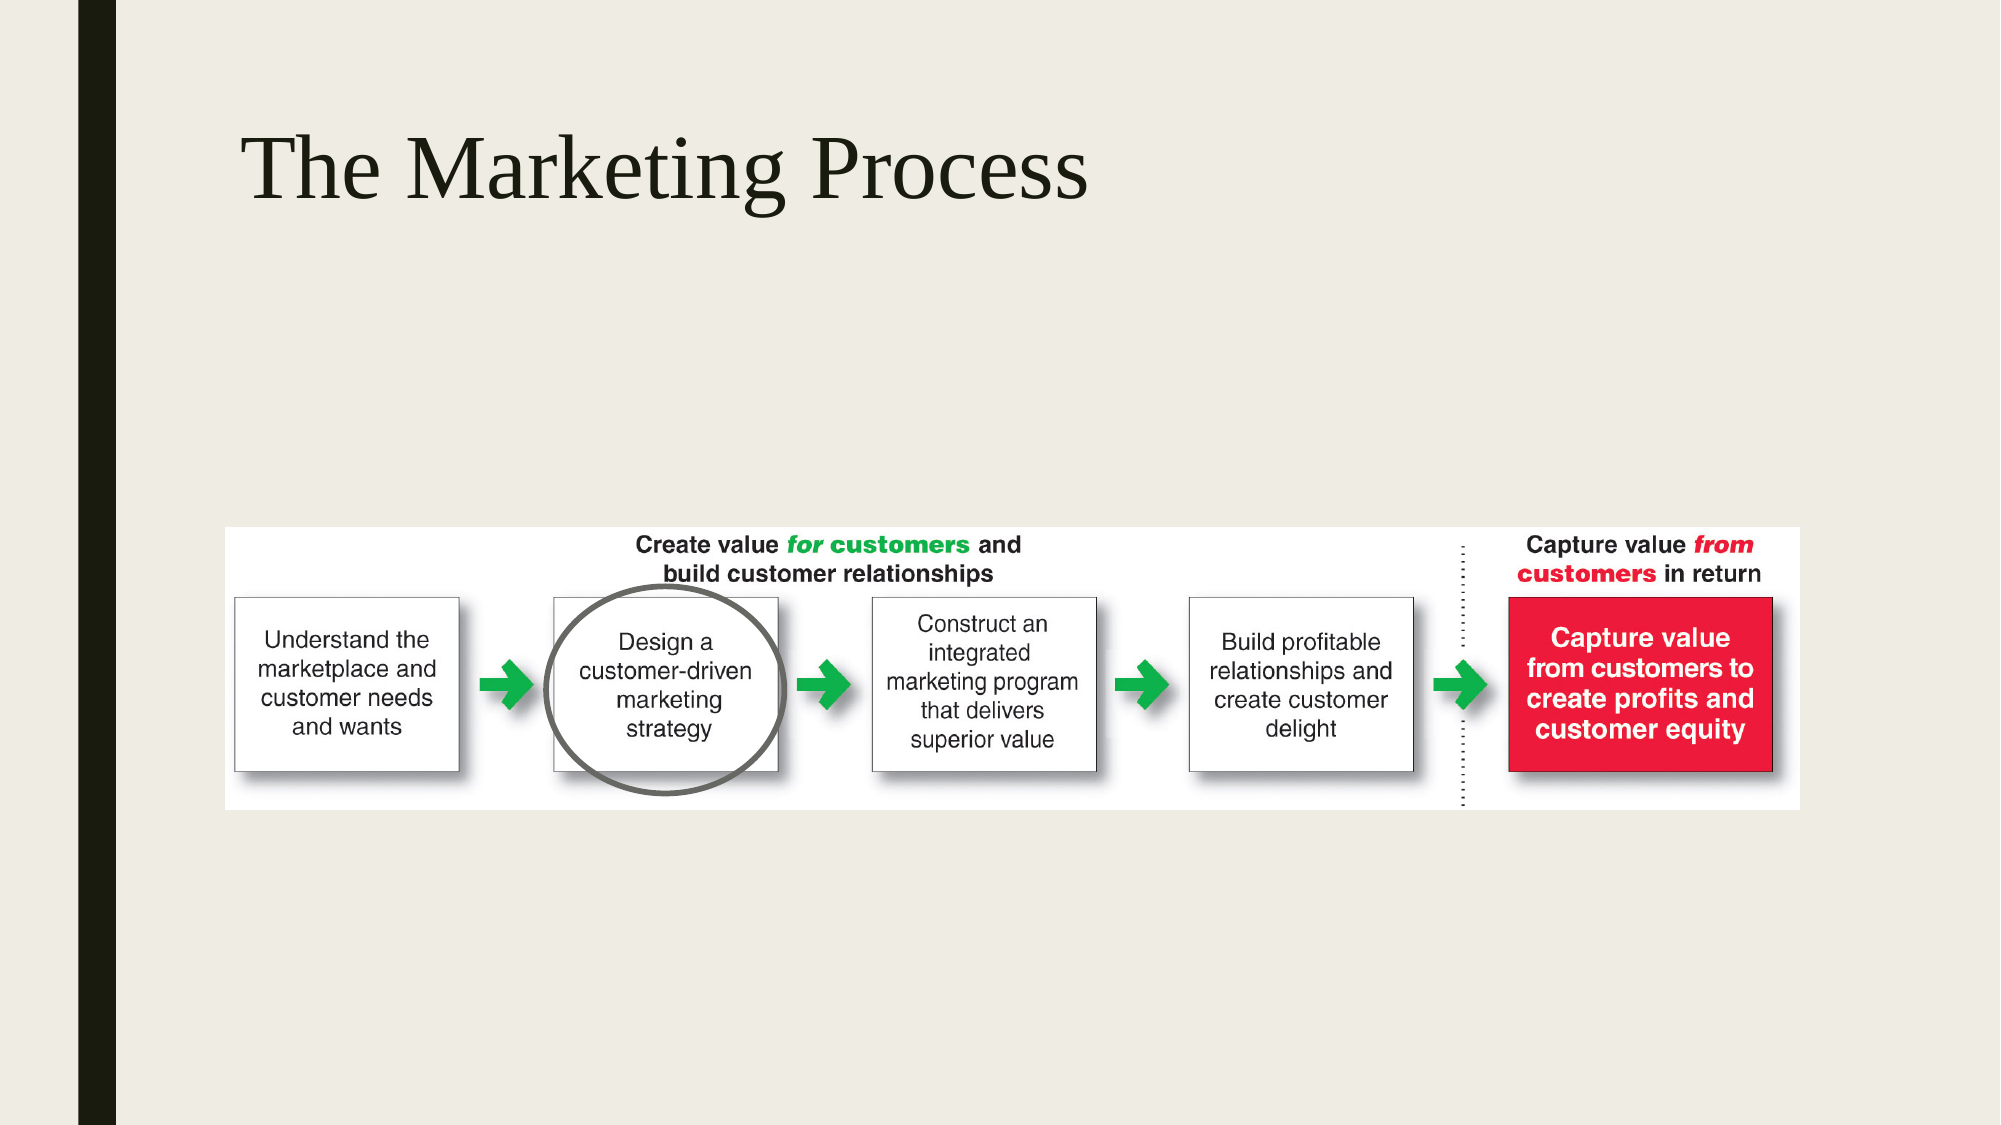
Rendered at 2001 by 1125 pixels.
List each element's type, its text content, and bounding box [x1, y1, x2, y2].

title The Marketing Process [225, 112, 1800, 357]
picture [224, 527, 1800, 810]
